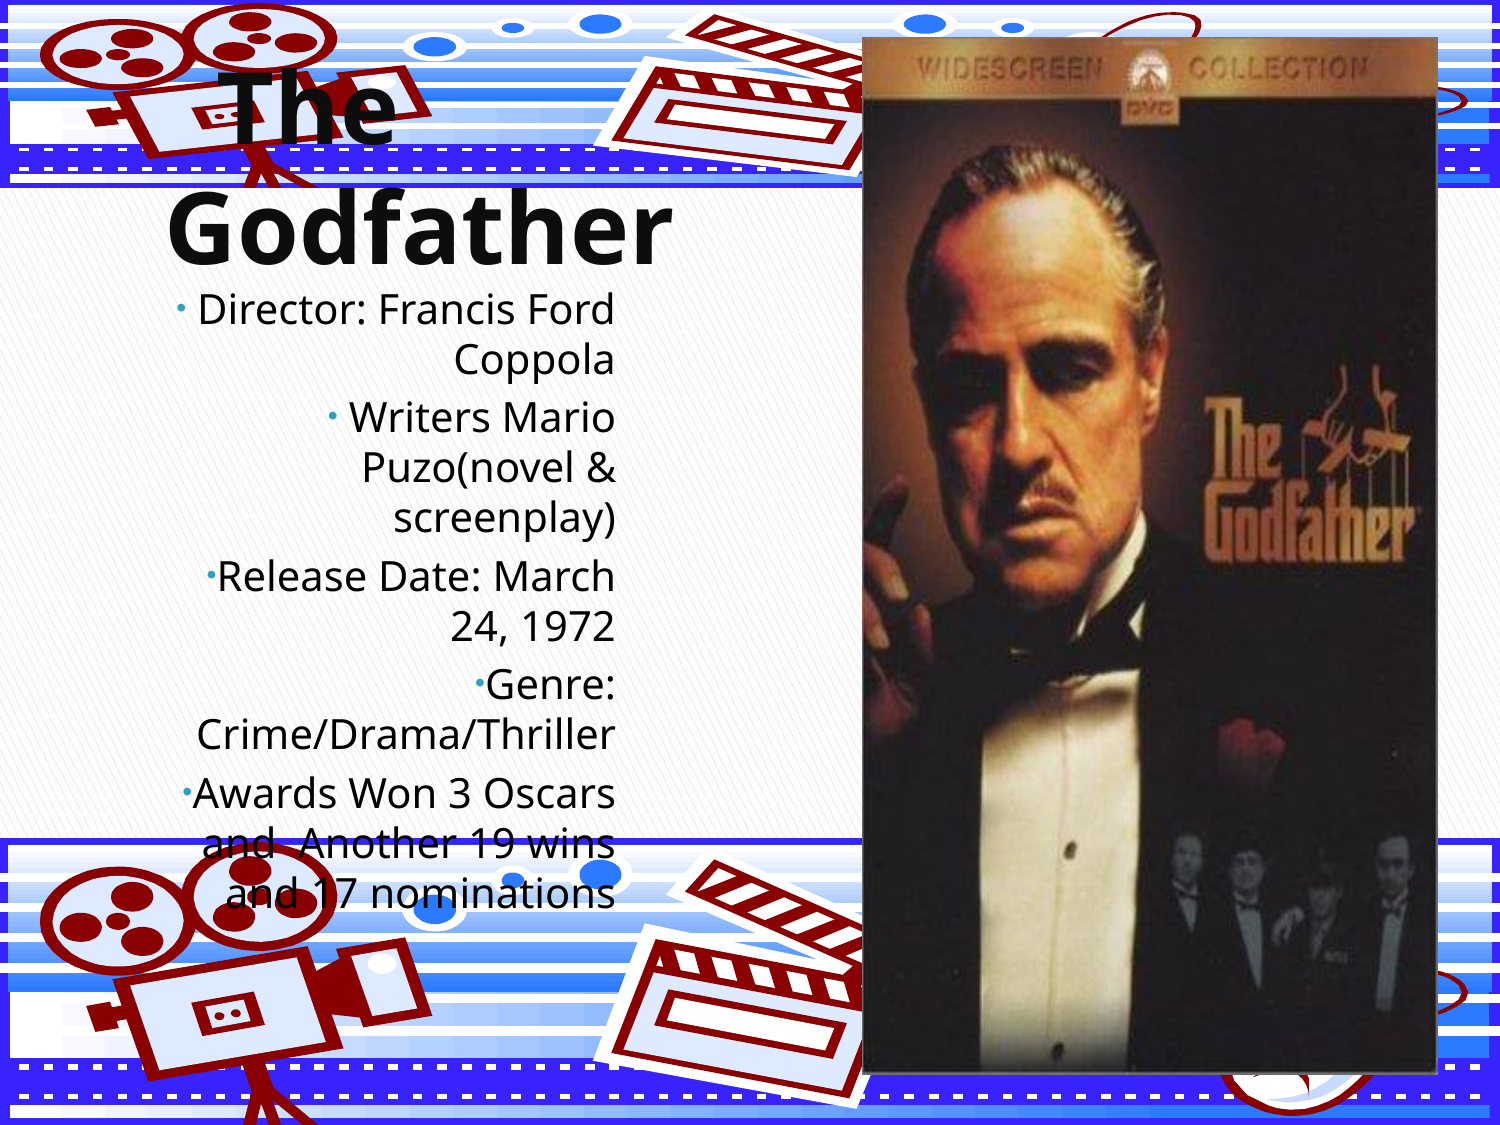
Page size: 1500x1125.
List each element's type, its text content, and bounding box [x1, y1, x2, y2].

picture [0, 837, 1500, 1125]
picture [0, 0, 1500, 188]
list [862, 37, 1438, 1076]
title The Godfather [150, 199, 800, 279]
list Director: Francis Ford Coppola Writers Mario Puzo(novel & screenplay) Release Date: March 24, 1972 Genre: Crime/Drama/Thriller Awards Won 3 Oscars and Another 19 wins and 17 nominations [137, 275, 631, 837]
